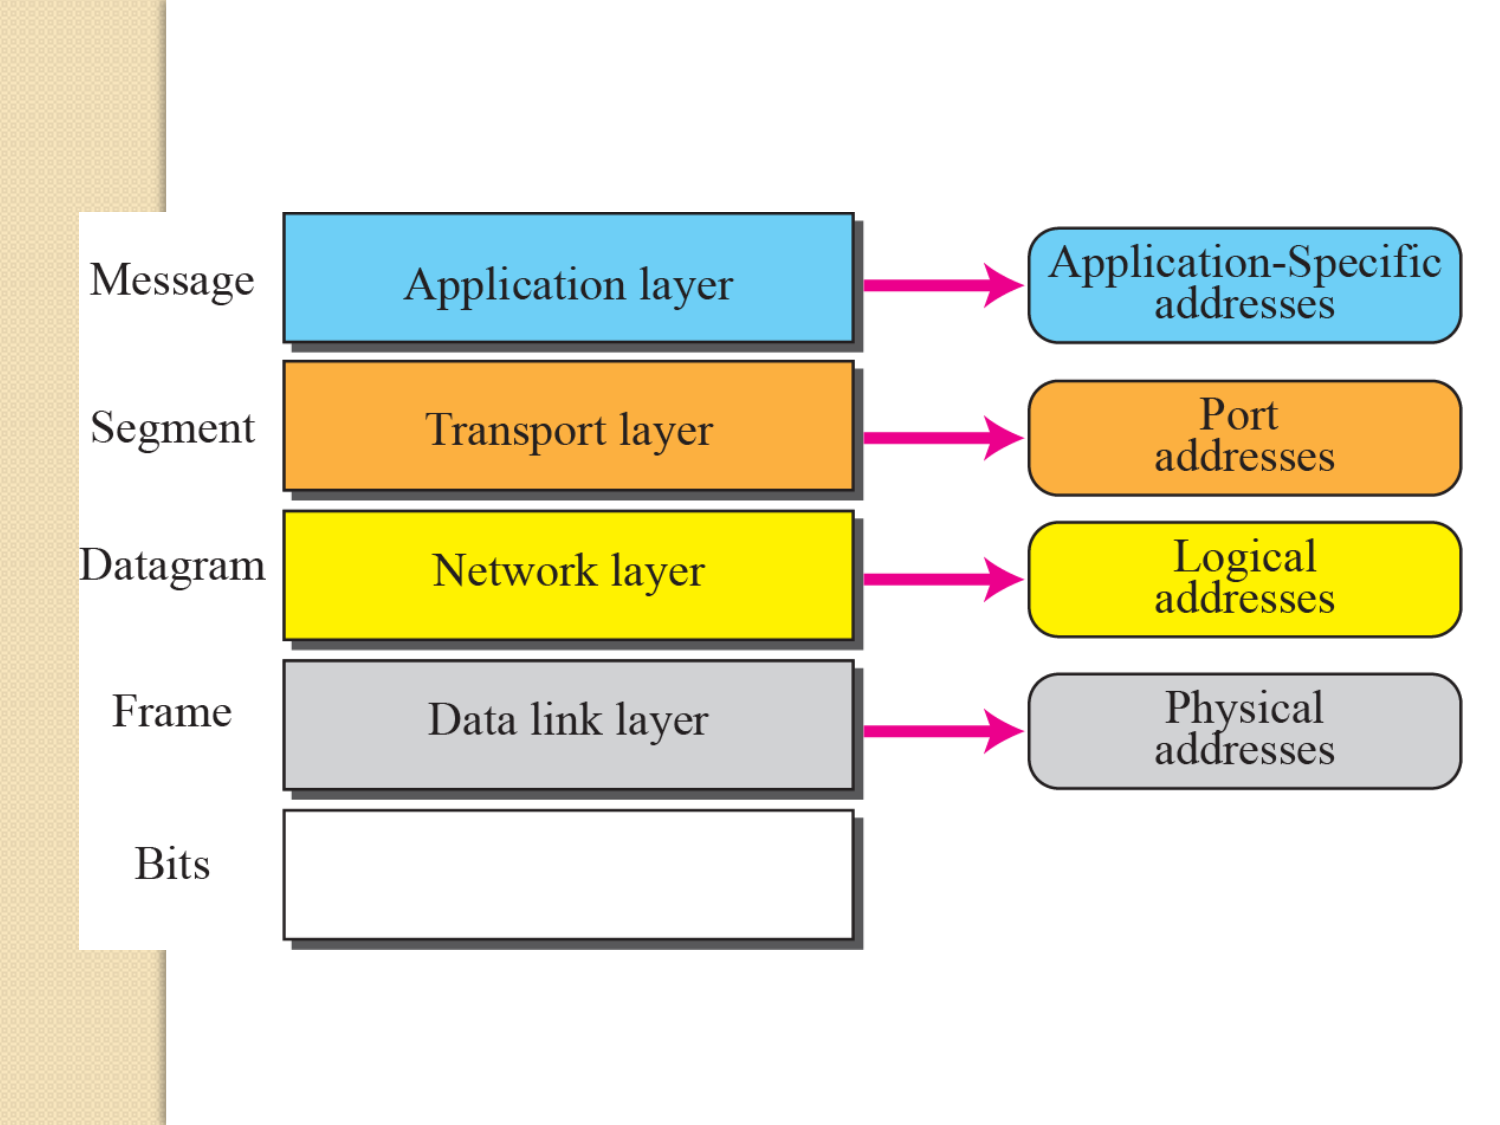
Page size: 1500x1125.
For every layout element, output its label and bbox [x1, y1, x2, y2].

picture [79, 212, 1463, 951]
